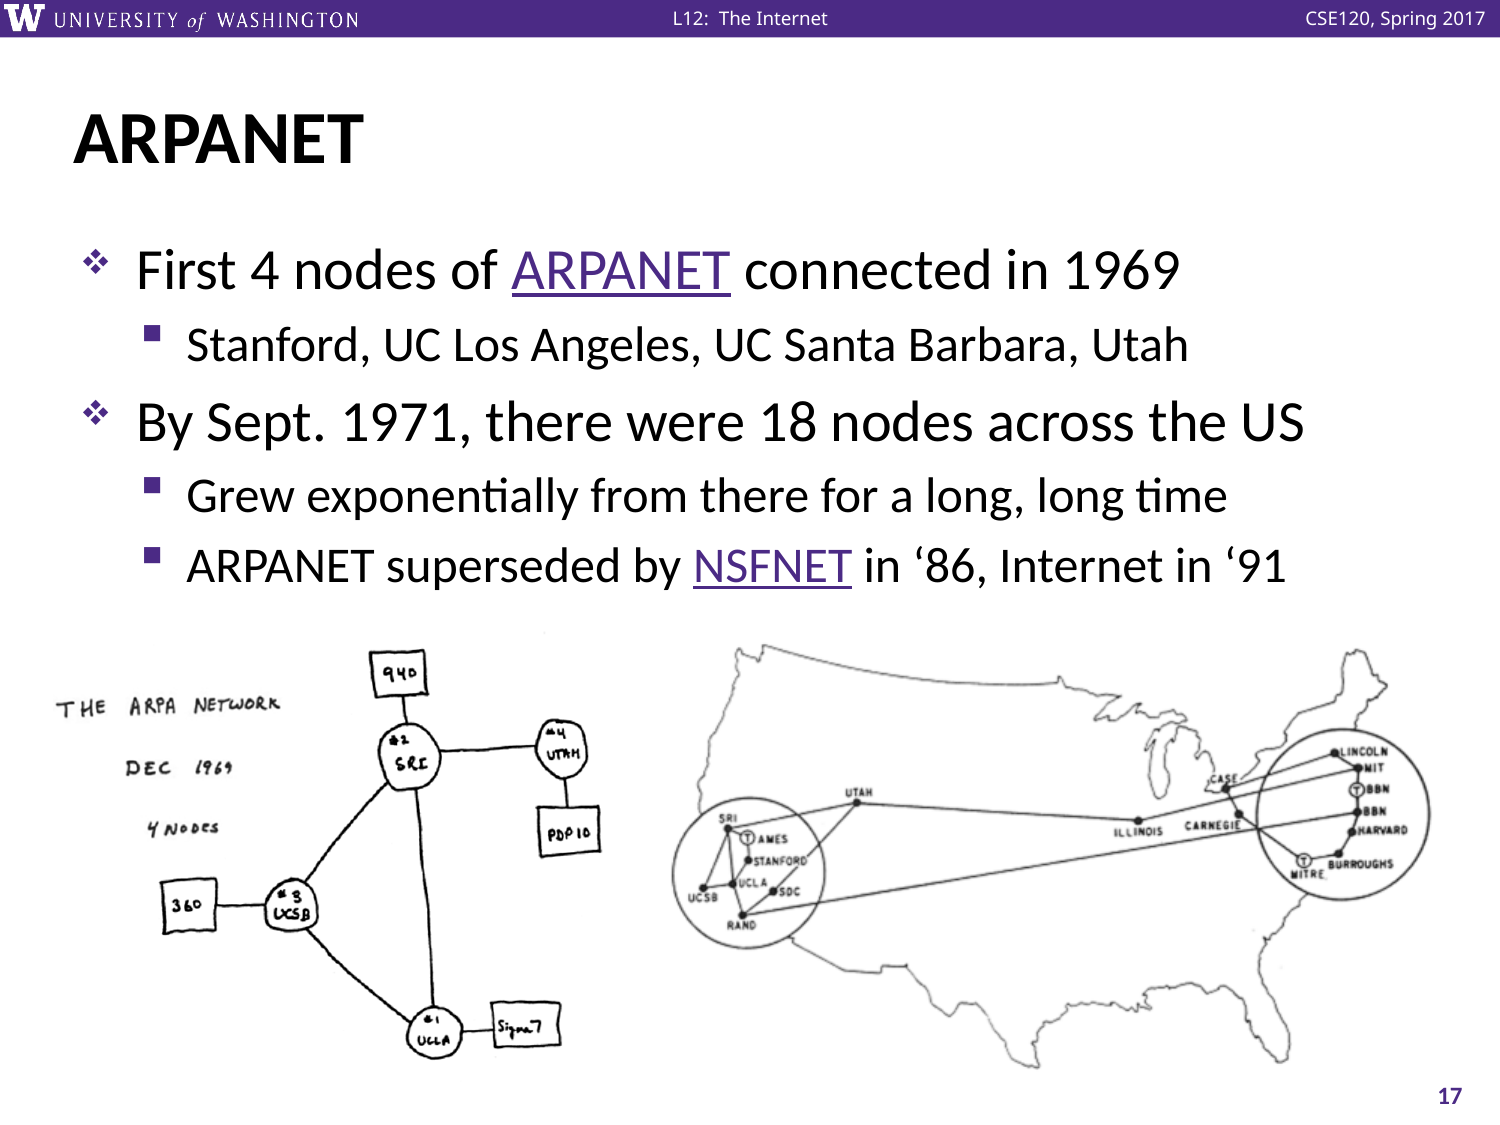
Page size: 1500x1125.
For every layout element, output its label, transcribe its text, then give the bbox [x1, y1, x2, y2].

list First 4 nodes of ARPANET connected in 1969 Stanford, UC Los Angeles, UC Santa Barbara, Utah By Sept. 1971, there were 18 nodes across the US Grew exponentially from there for a long, long time ARPANET superseded by NSFNET in ‘86, Internet in ‘91 [64, 223, 1438, 1040]
slide_number 17 [1400, 1065, 1500, 1125]
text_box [44, 630, 611, 1082]
picture [4, 4, 358, 32]
picture [659, 630, 1454, 1082]
title ARPANET [58, 71, 1438, 197]
